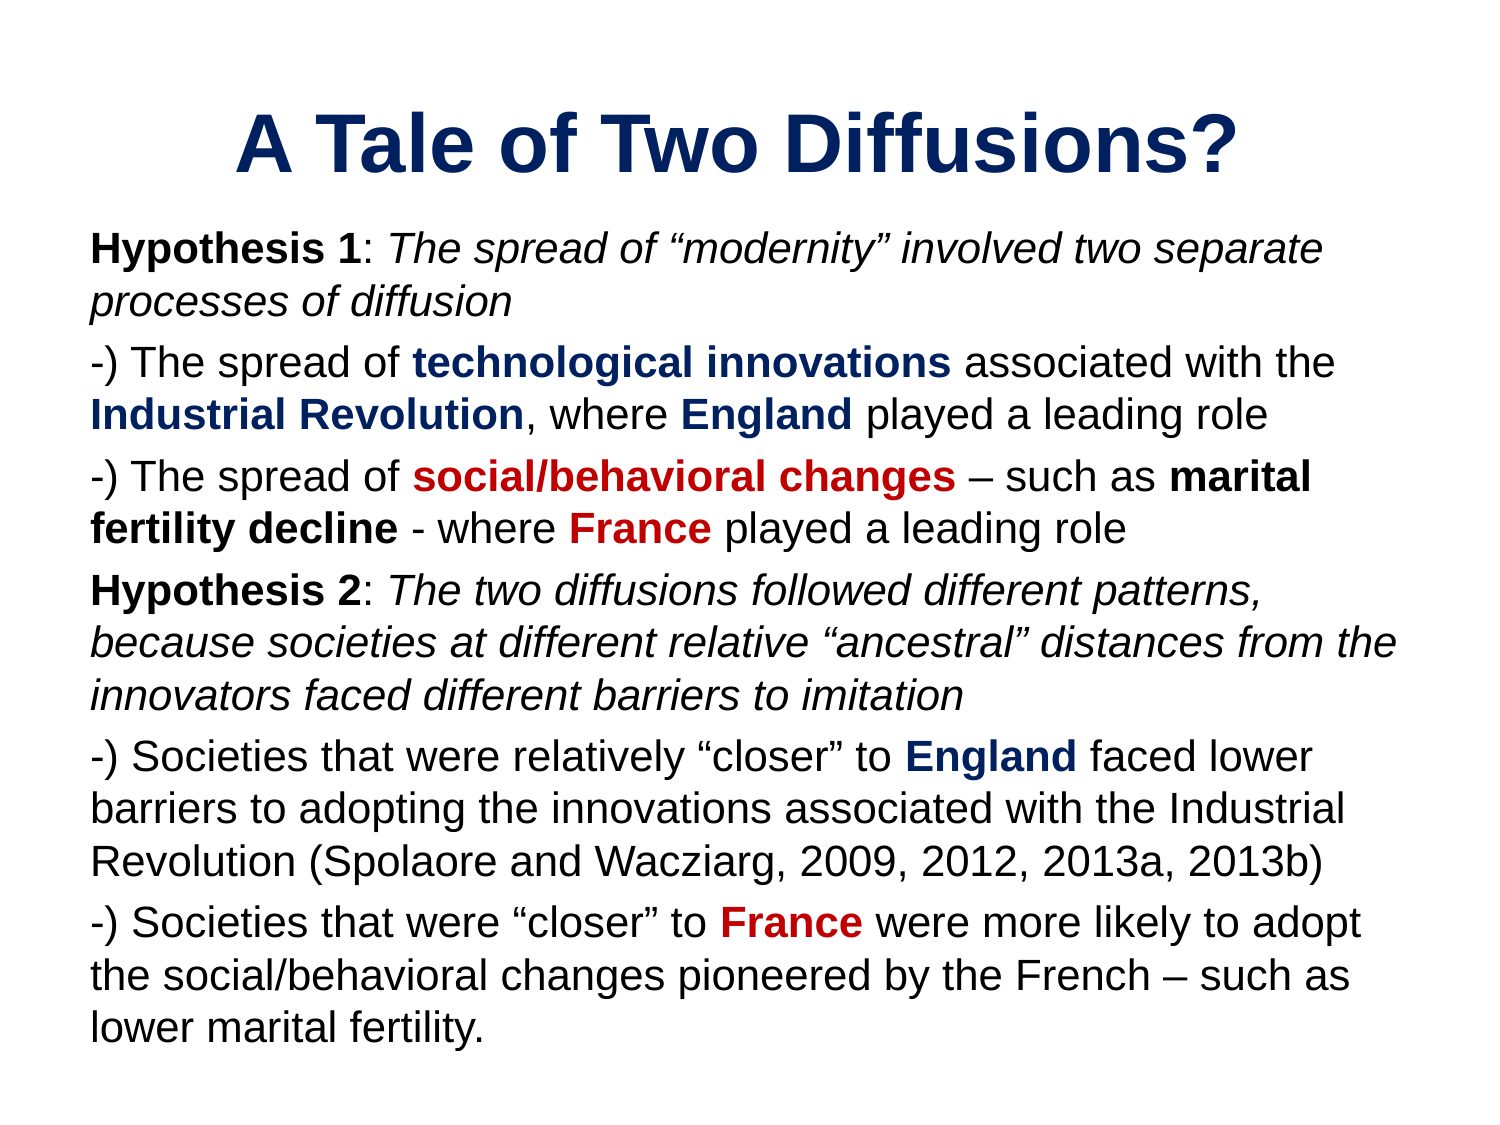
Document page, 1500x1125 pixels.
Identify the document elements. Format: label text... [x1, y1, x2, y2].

list Hypothesis 1: The spread of “modernity” involved two separate processes of diffusion -) The spread of technological innovations associated with the Industrial Revolution, where England played a leading role -) The spread of social/behavioral changes – such as marital fertility decline - where France played a leading role Hypothesis 2: The two diffusions followed different patterns, because societies at different relative “ancestral” distances from the innovators faced different barriers to imitation -) Societies that were relatively “closer” to England faced lower barriers to adopting the innovations associated with the Industrial Revolution (Spolaore and Wacziarg, 2009, 2012, 2013a, 2013b) -) Societies that were “closer” to France were more likely to adopt the social/behavioral changes pioneered by the French – such as lower marital fertility. [74, 212, 1426, 918]
title A Tale of Two Diffusions? [74, 44, 1426, 212]
